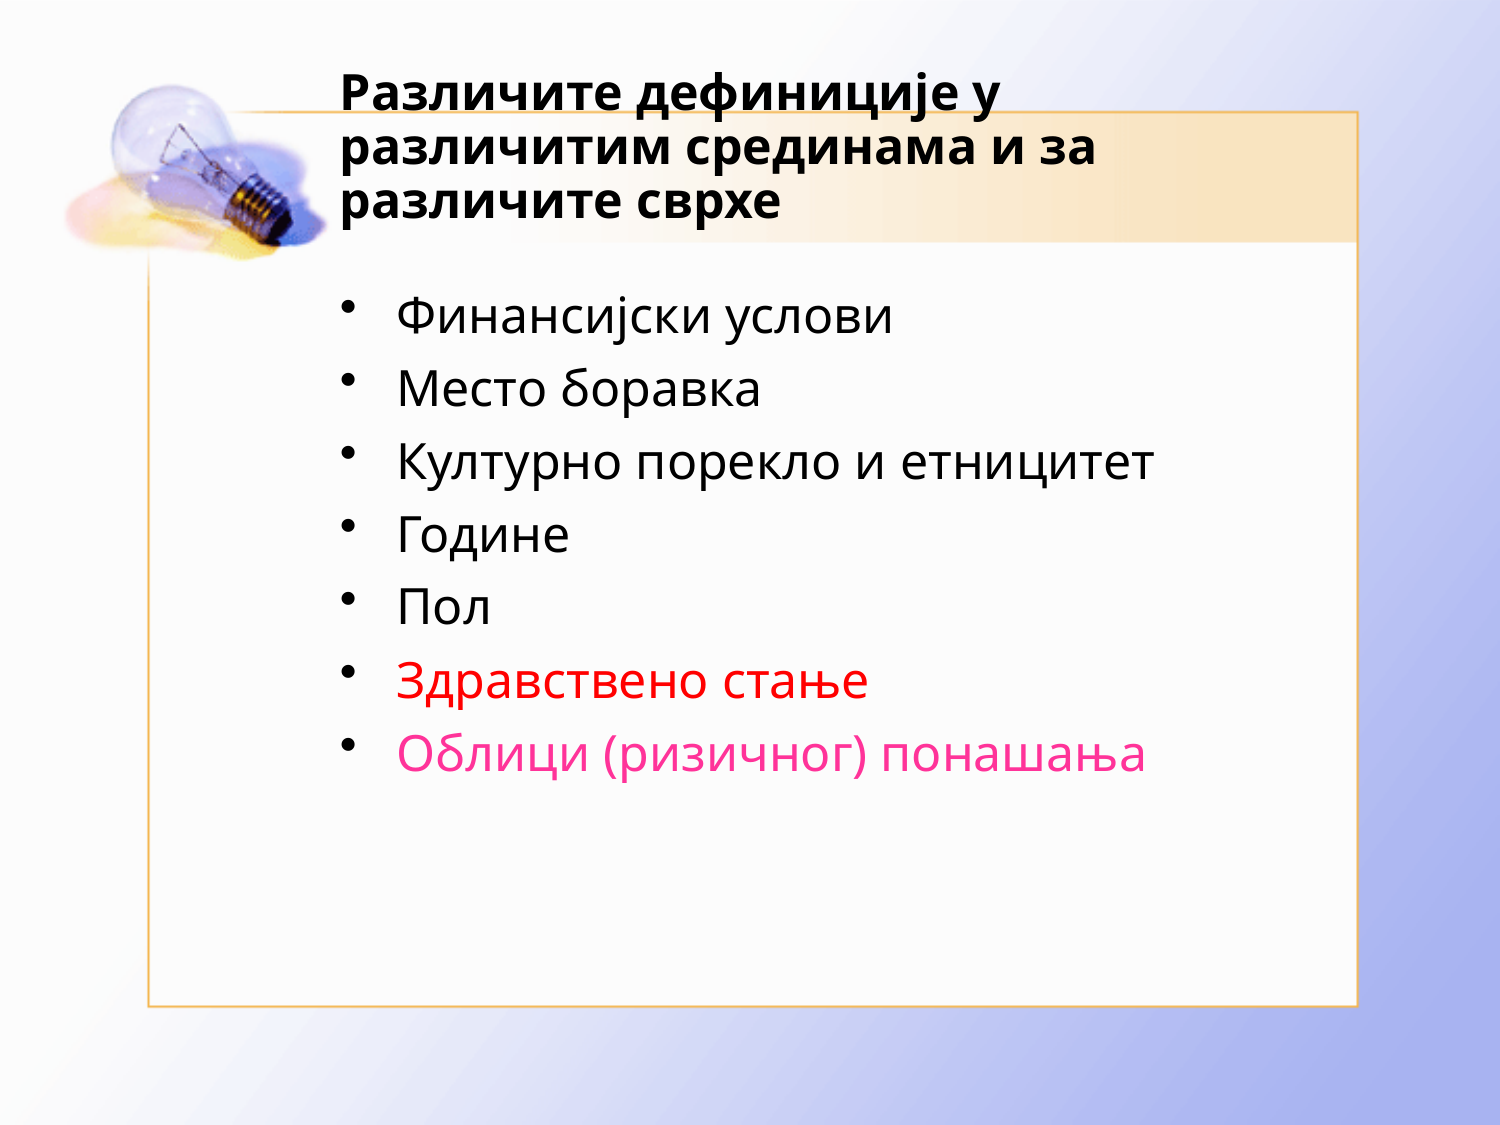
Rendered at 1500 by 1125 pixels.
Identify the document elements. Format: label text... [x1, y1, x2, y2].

picture [0, 0, 1500, 1125]
title Различите дефиниције у различитим срединама и за различите сврхе [324, 134, 1276, 223]
list Финансијски услови Место боравка Културно порекло и етницитет Године Пол Здравствено стање Облици (ризичног) понашања [324, 287, 1276, 926]
